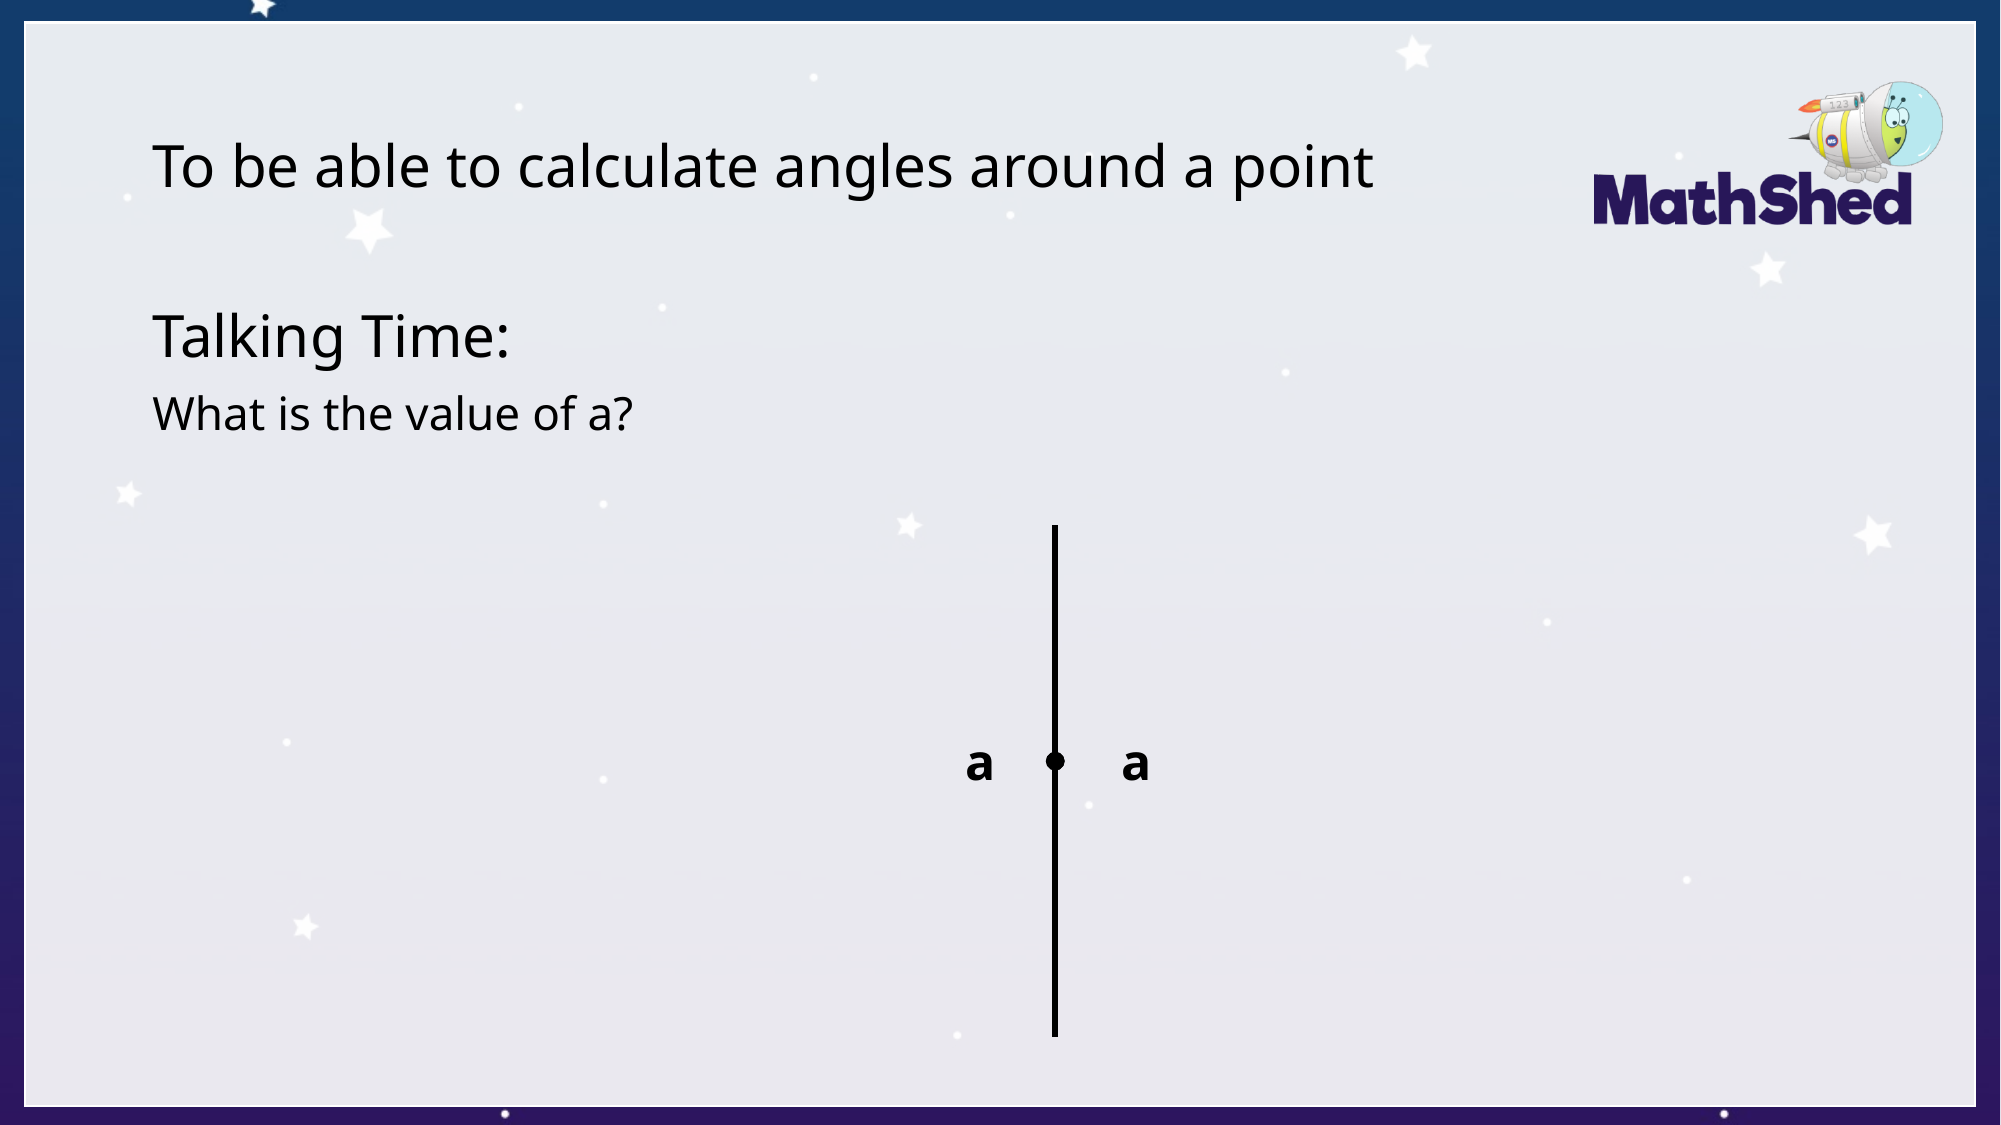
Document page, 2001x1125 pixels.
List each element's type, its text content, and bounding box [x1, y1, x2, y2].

picture [0, 0, 2001, 1125]
title To be able to calculate angles around a point [137, 59, 1578, 278]
text_box a [1106, 723, 1167, 798]
list Talking Time: What is the value of a? [137, 299, 1863, 1014]
text_box a [950, 723, 1011, 798]
